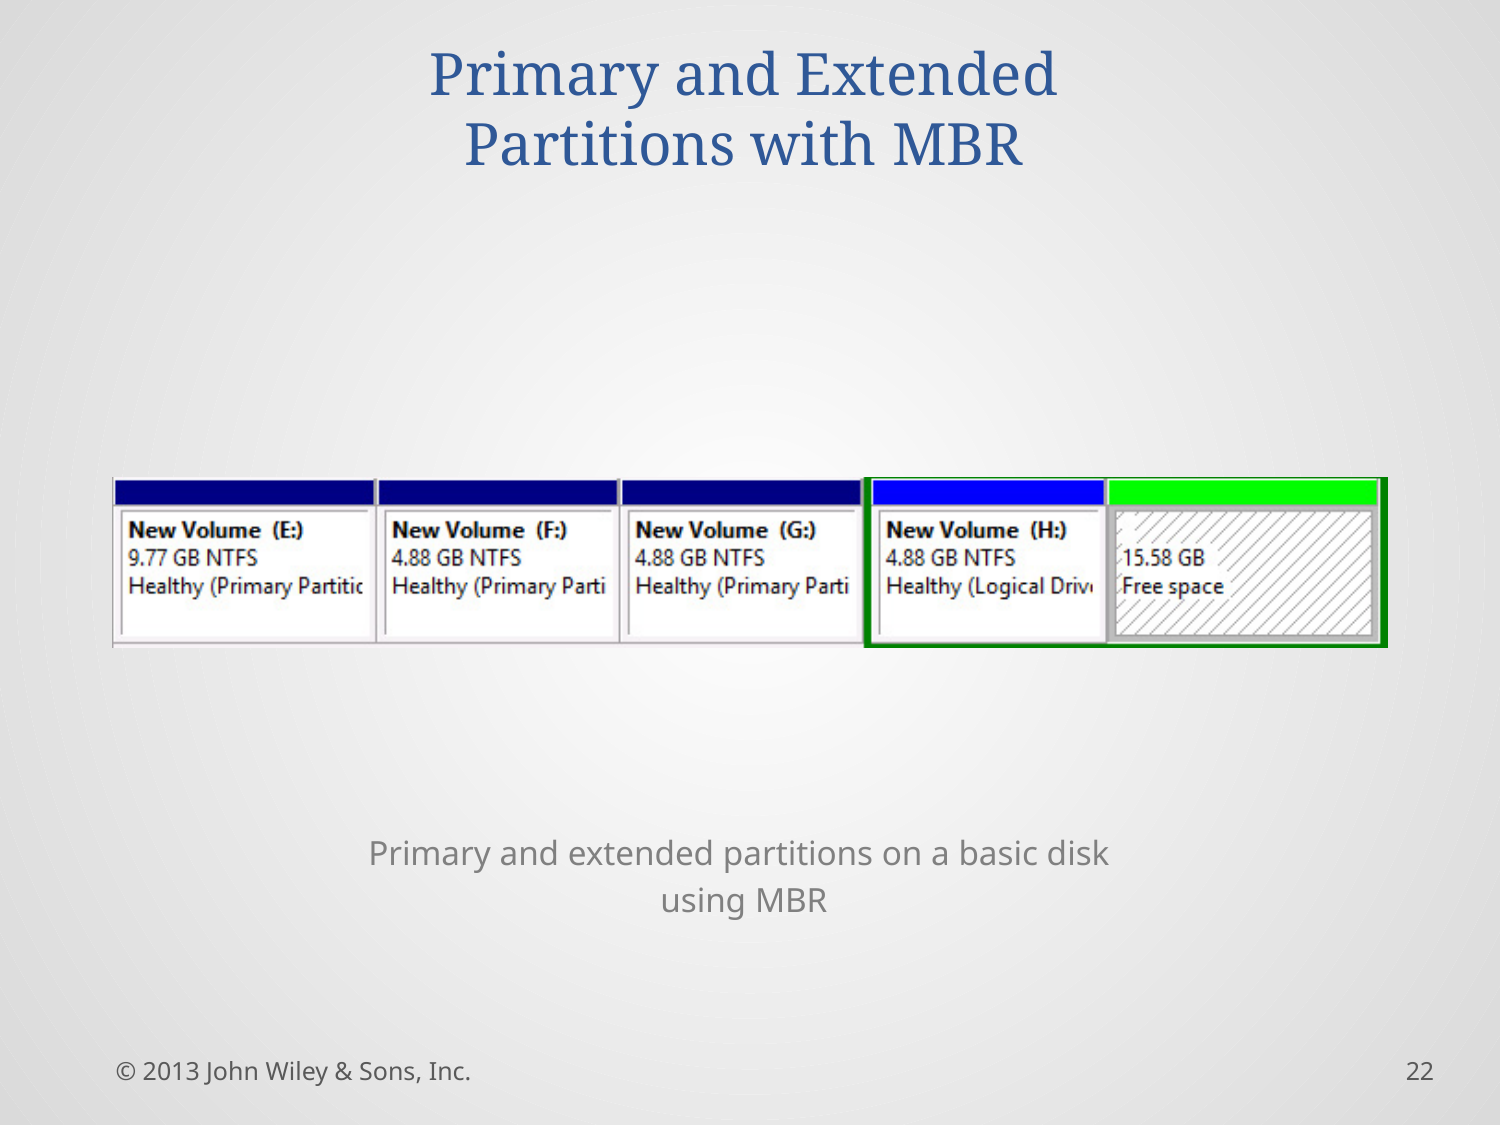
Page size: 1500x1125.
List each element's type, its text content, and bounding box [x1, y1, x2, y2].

title Primary and Extended Partitions with MBR [275, 37, 1213, 185]
list Primary and extended partitions on a basic disk using MBR [275, 825, 1213, 950]
picture [112, 477, 1388, 648]
footer © 2013 John Wiley & Sons, Inc. [108, 1042, 576, 1103]
slide_number 22 [1401, 1042, 1494, 1103]
